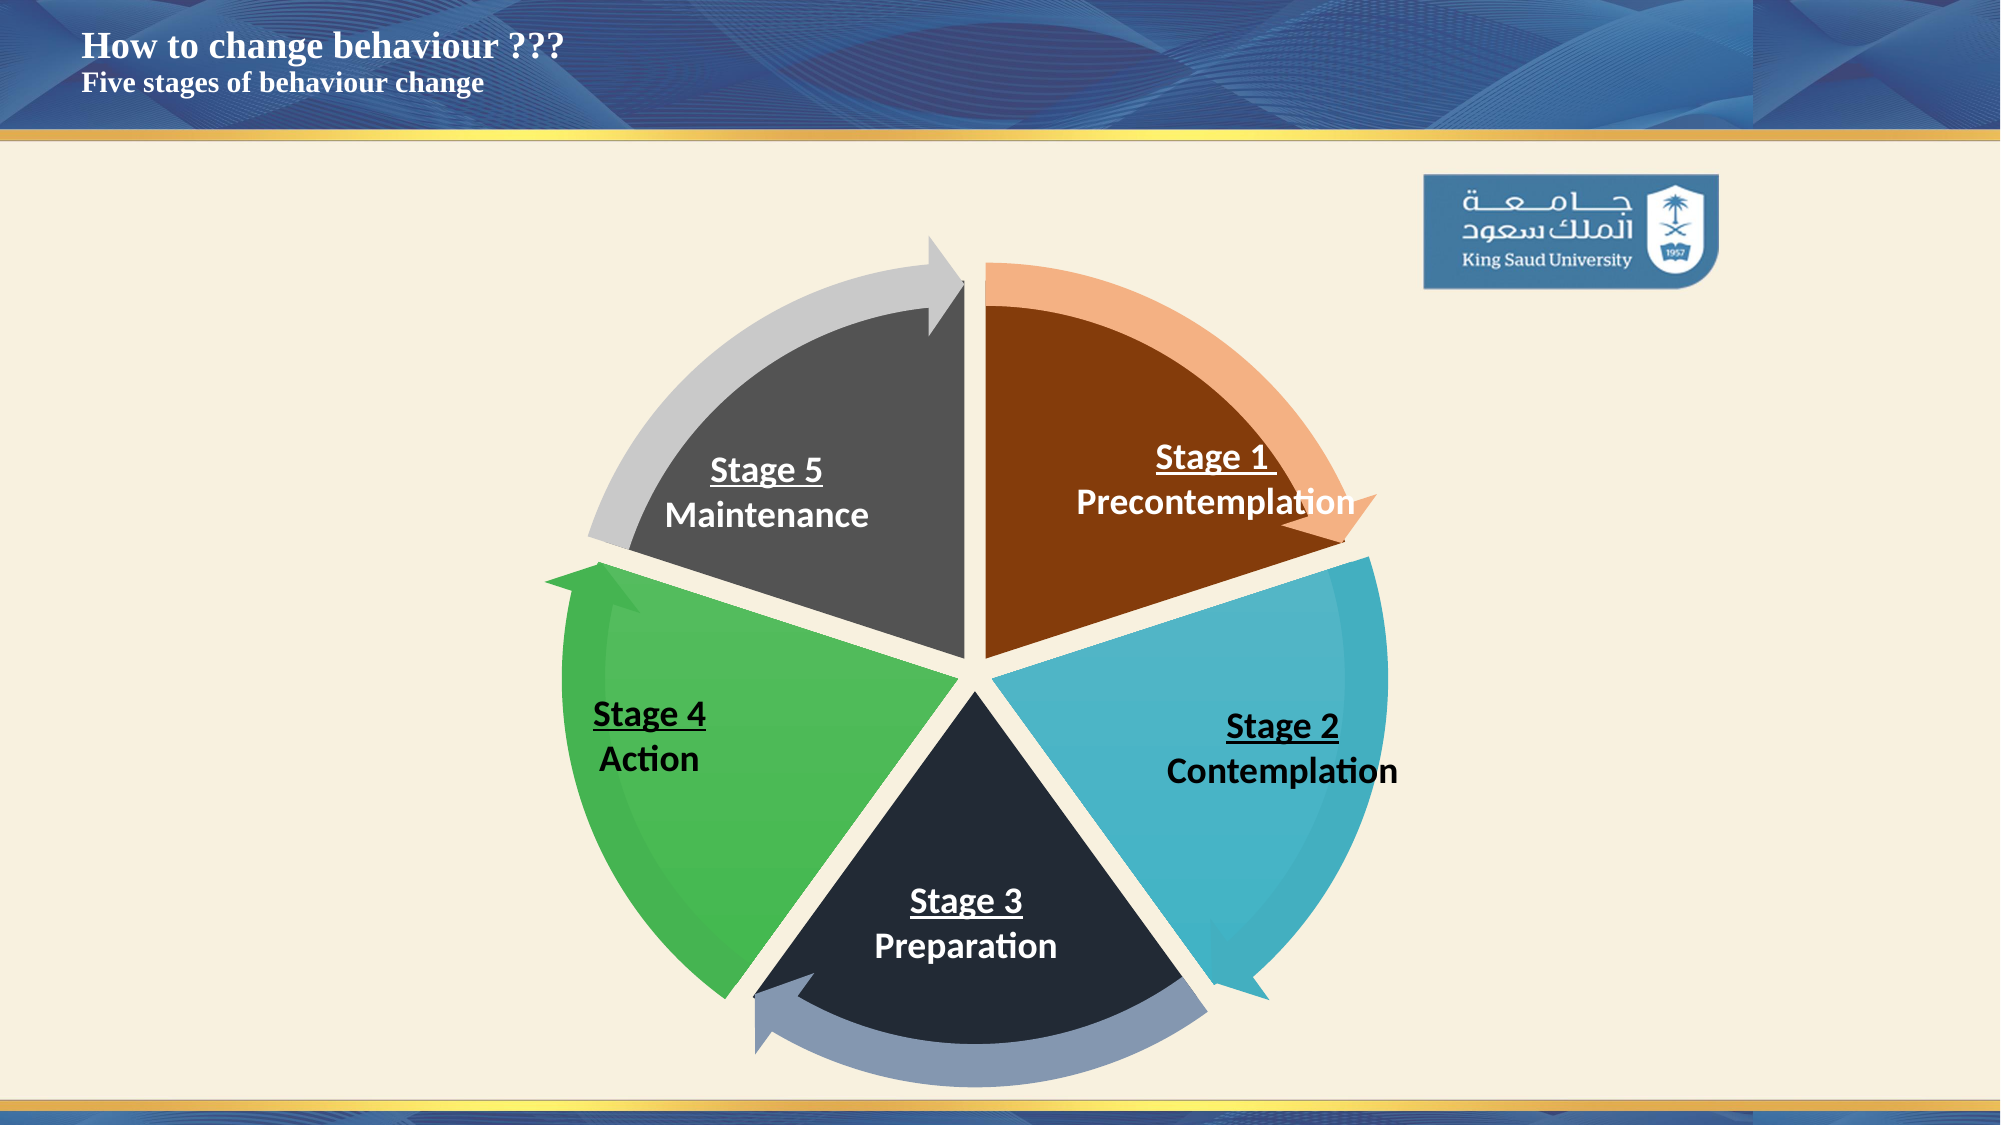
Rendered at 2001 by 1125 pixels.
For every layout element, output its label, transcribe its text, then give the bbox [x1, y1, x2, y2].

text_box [166, 224, 1784, 1125]
picture [0, 0, 2001, 1125]
title How to change behaviour ??? Five stages of behaviour change [66, 18, 1867, 108]
